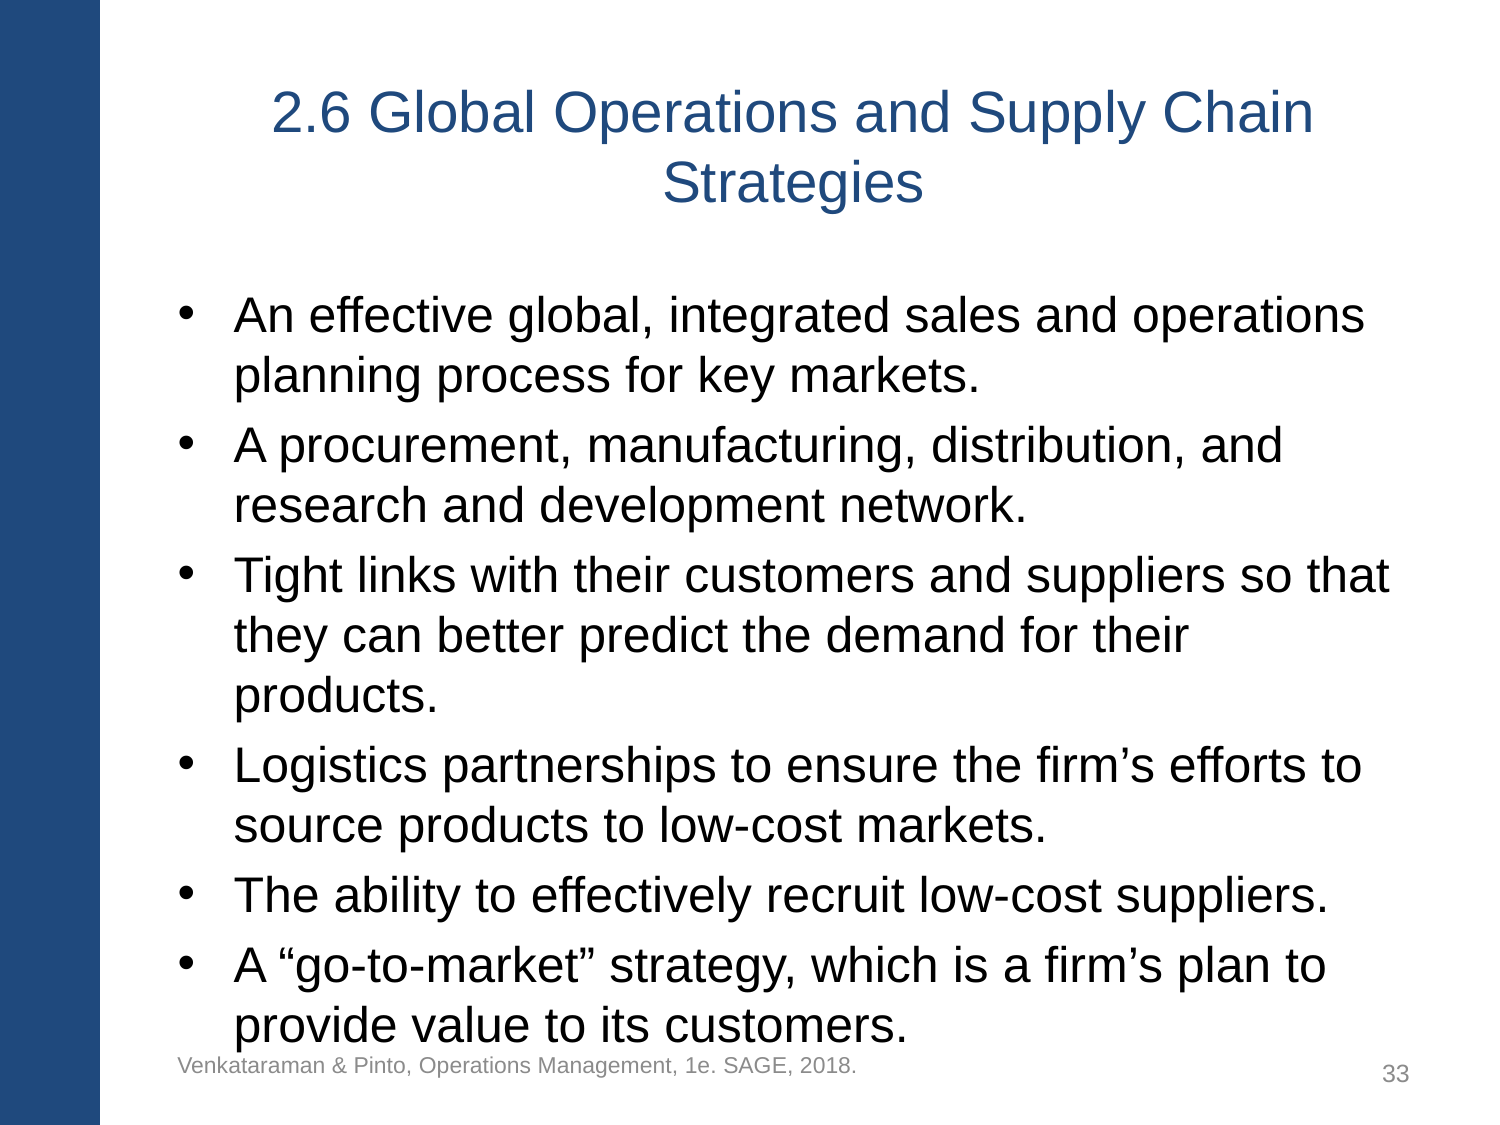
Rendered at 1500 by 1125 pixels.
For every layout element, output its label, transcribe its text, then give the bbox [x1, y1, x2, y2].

list An effective global, integrated sales and operations planning process for key markets. A procurement, manufacturing, distribution, and research and development network. Tight links with their customers and suppliers so that they can better predict the demand for their products. Logistics partnerships to ensure the firm’s efforts to source products to low-cost markets. The ability to effectively recruit low-cost suppliers. A “go-to-market” strategy, which is a firm’s plan to provide value to its customers. [162, 275, 1425, 1005]
title 2.6 Global Operations and Supply Chain Strategies [162, 50, 1425, 238]
slide_number 33 [1350, 1042, 1425, 1103]
footer Venkataraman & Pinto, Operations Management, 1e. SAGE, 2018. [162, 1042, 1313, 1103]
